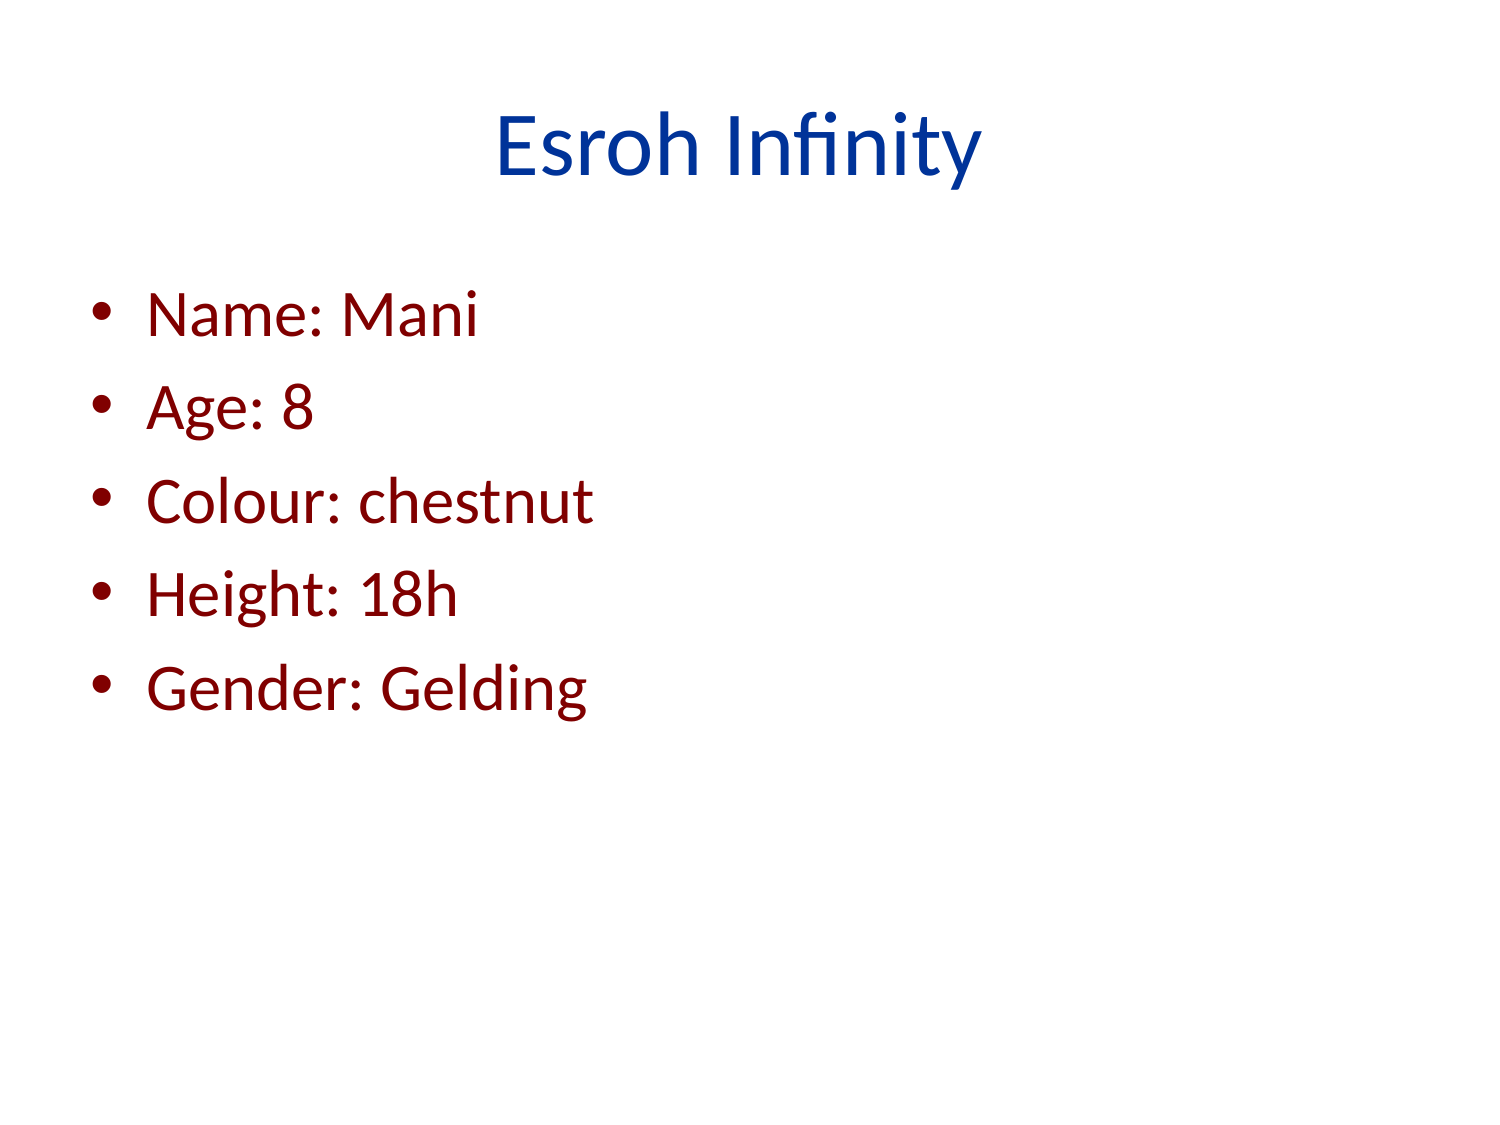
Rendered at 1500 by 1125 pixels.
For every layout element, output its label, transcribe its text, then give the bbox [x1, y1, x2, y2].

list Name: Mani Age: 8 Colour: chestnut Height: 18h Gender: Gelding [75, 262, 1425, 1005]
title Esroh Infinity [75, 45, 1425, 233]
